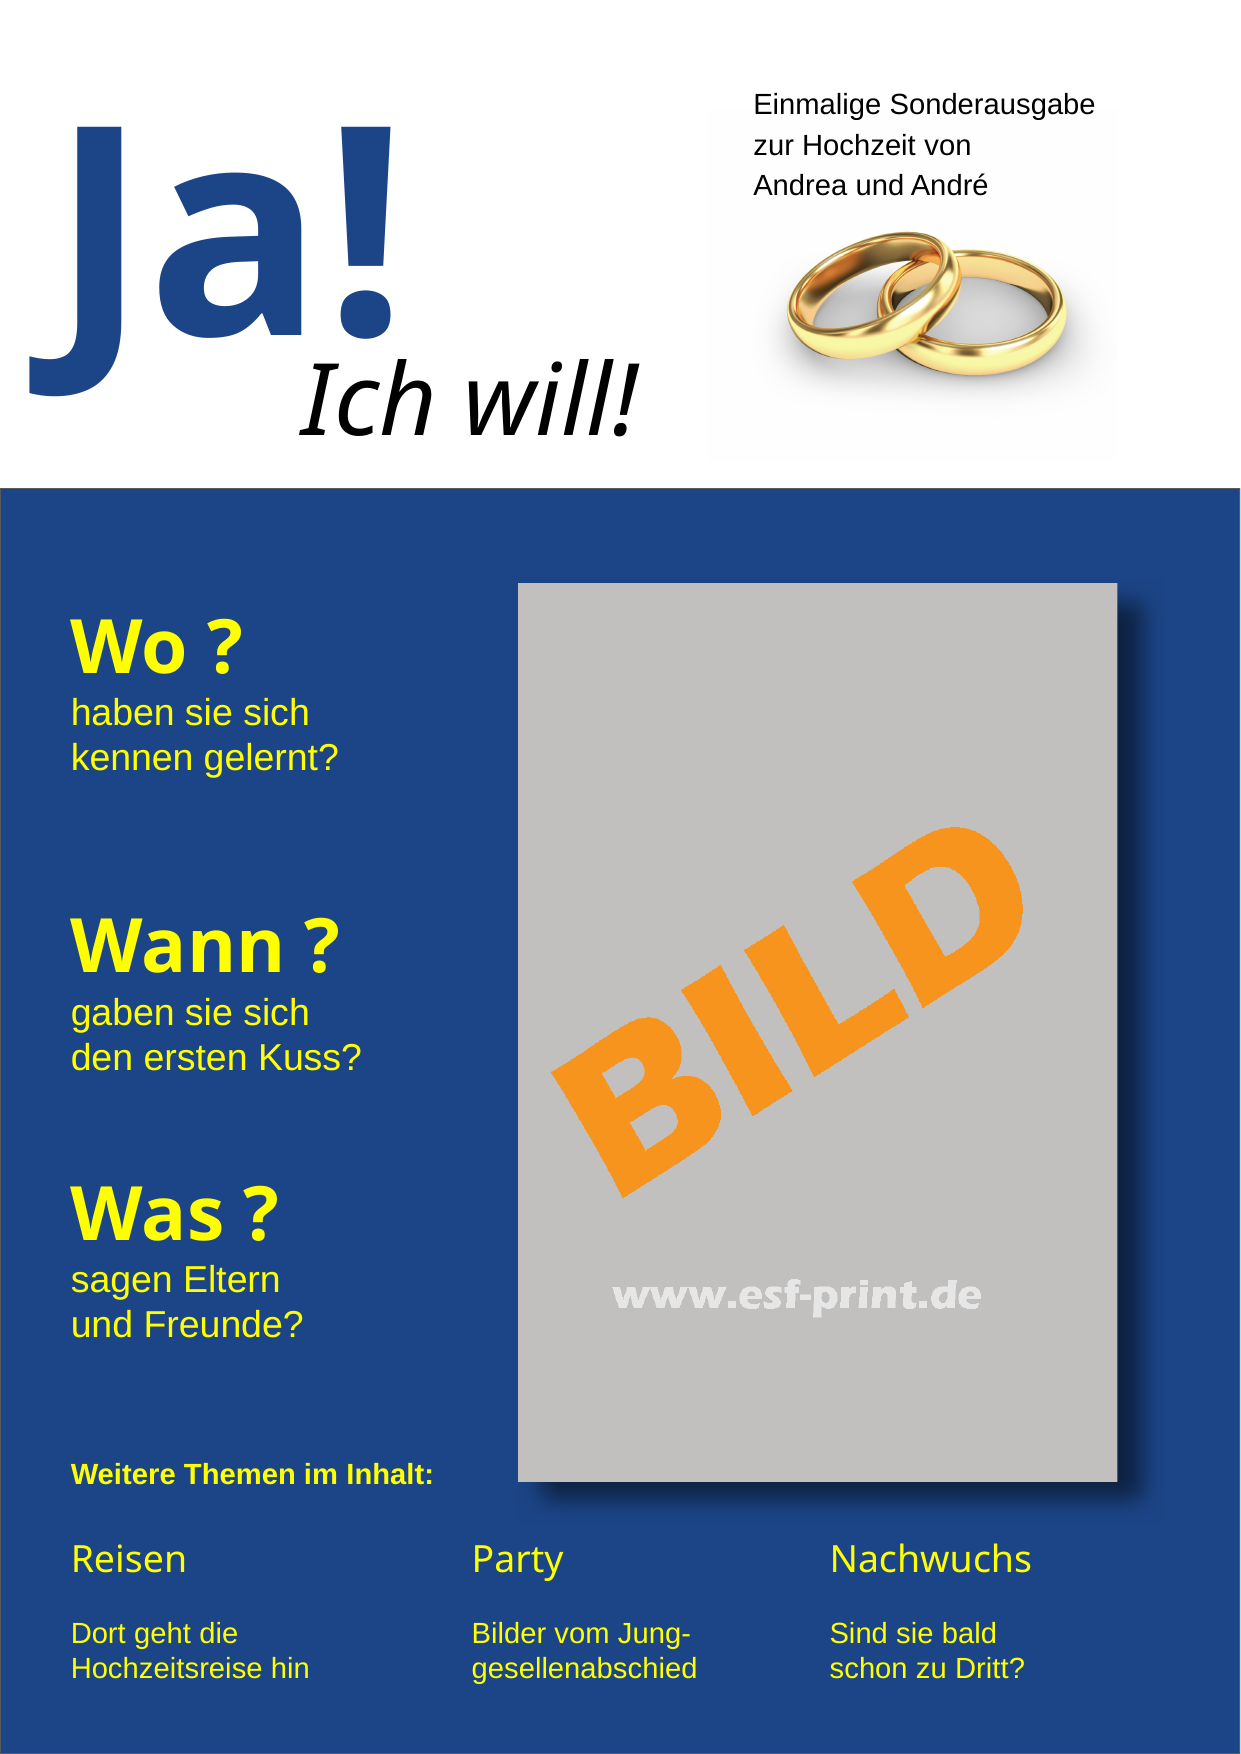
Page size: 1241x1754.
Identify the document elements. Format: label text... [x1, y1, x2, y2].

picture [517, 582, 1118, 1482]
text_box [0, 488, 1241, 1754]
text_box Was ? sagen Eltern und Freunde? [55, 1150, 430, 1394]
text_box Wo ? haben sie sich kennen gelernt? [55, 583, 430, 826]
text_box Einmalige Sonderausgabe zur Hochzeit von Andrea und André [738, 65, 1188, 263]
text_box Wann ? gaben sie sich den ersten Kuss? [55, 882, 430, 1126]
text_box Party Bilder vom Jung- gesellenabschied [456, 1519, 814, 1711]
text_box Weitere Themen im Inhalt: [55, 1440, 493, 1497]
text_box Reisen Dort geht die Hochzeitsreise hin [55, 1519, 456, 1711]
text_box Nachwuchs Sind sie bald schon zu Dritt? [814, 1519, 1208, 1711]
text_box Ich will! [286, 320, 766, 488]
text_box Ja! [36, 29, 698, 488]
picture [706, 106, 1118, 462]
